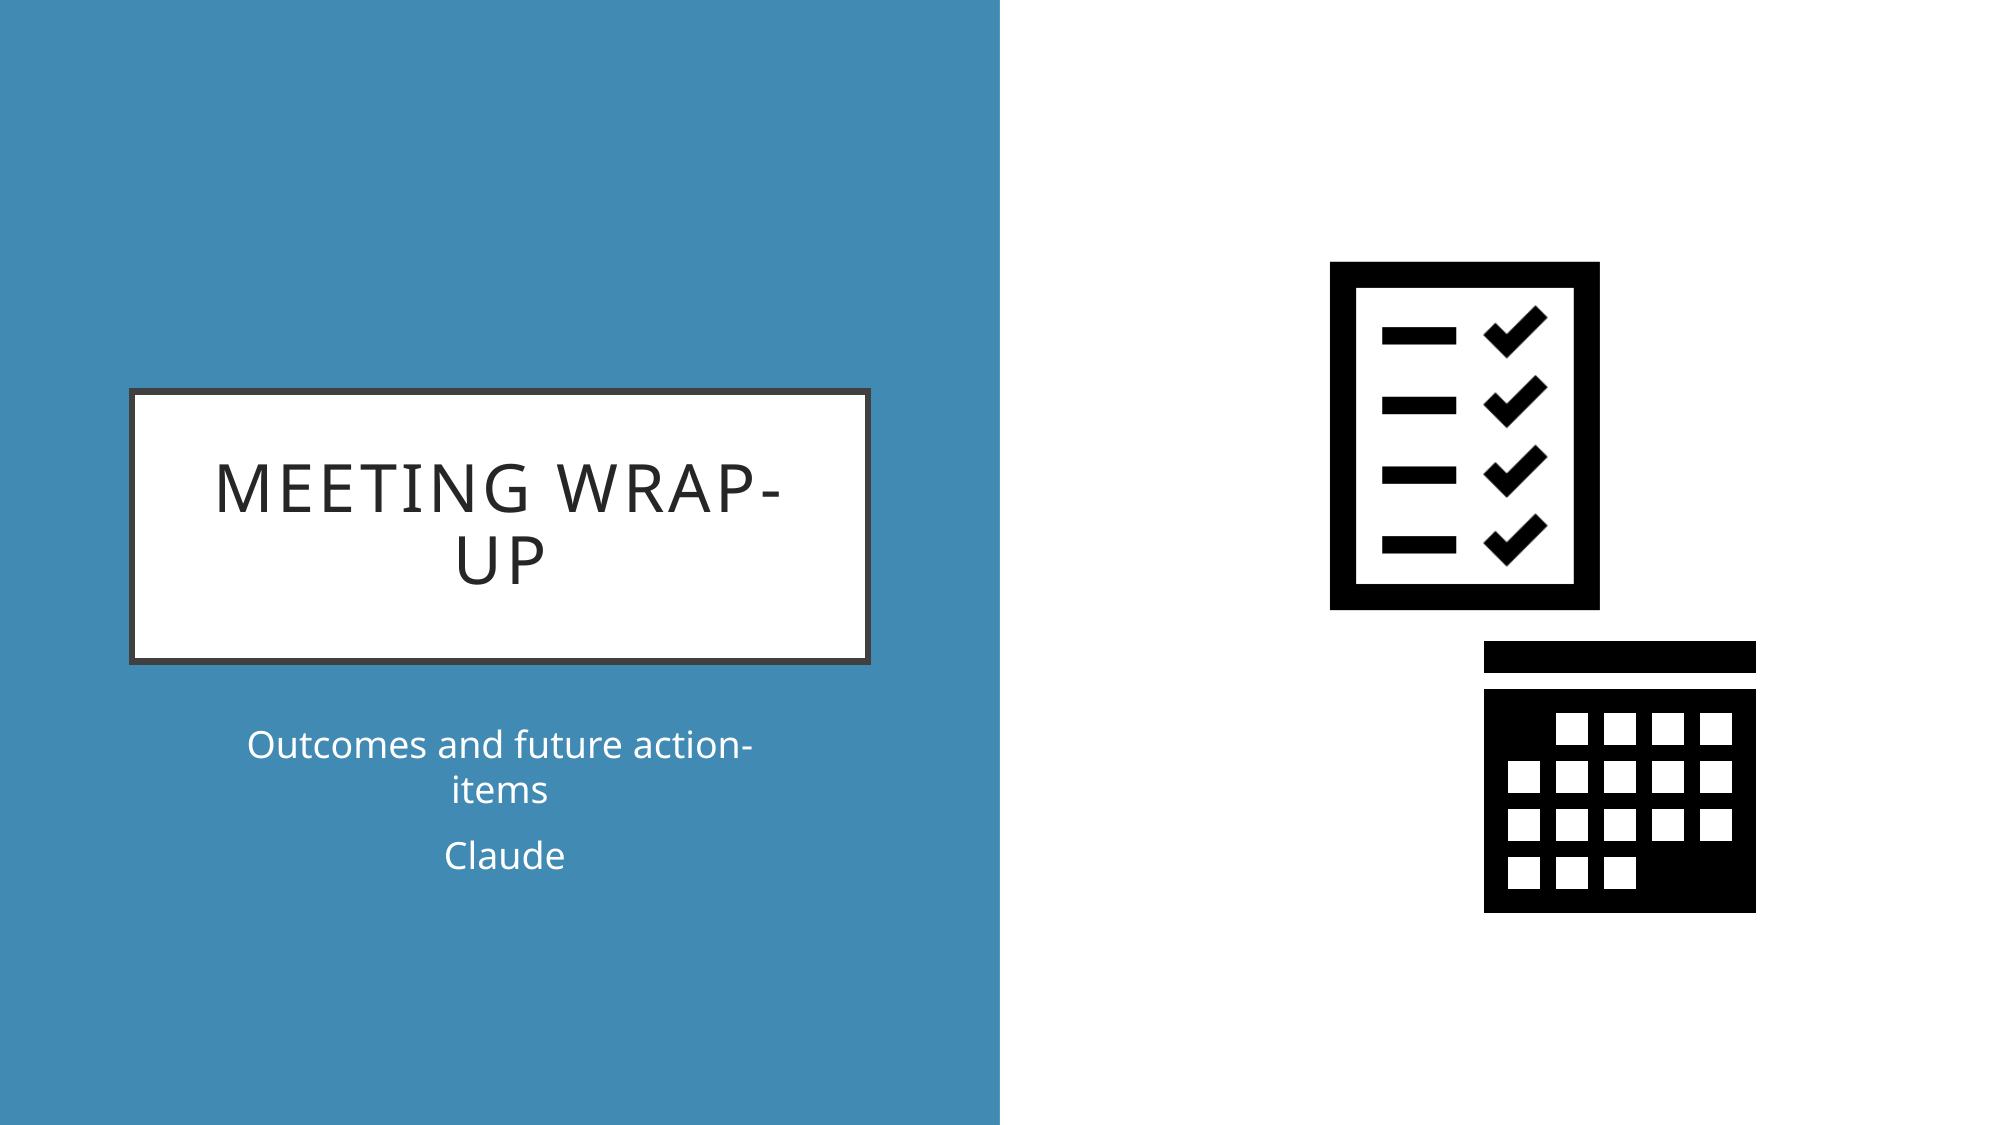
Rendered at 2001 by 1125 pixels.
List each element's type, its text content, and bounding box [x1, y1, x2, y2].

title MEETING Wrap-up [129, 388, 871, 665]
text_box [999, 0, 2000, 1125]
list Outcomes and future action-items Claude [188, 713, 812, 918]
picture [1256, 227, 1812, 969]
